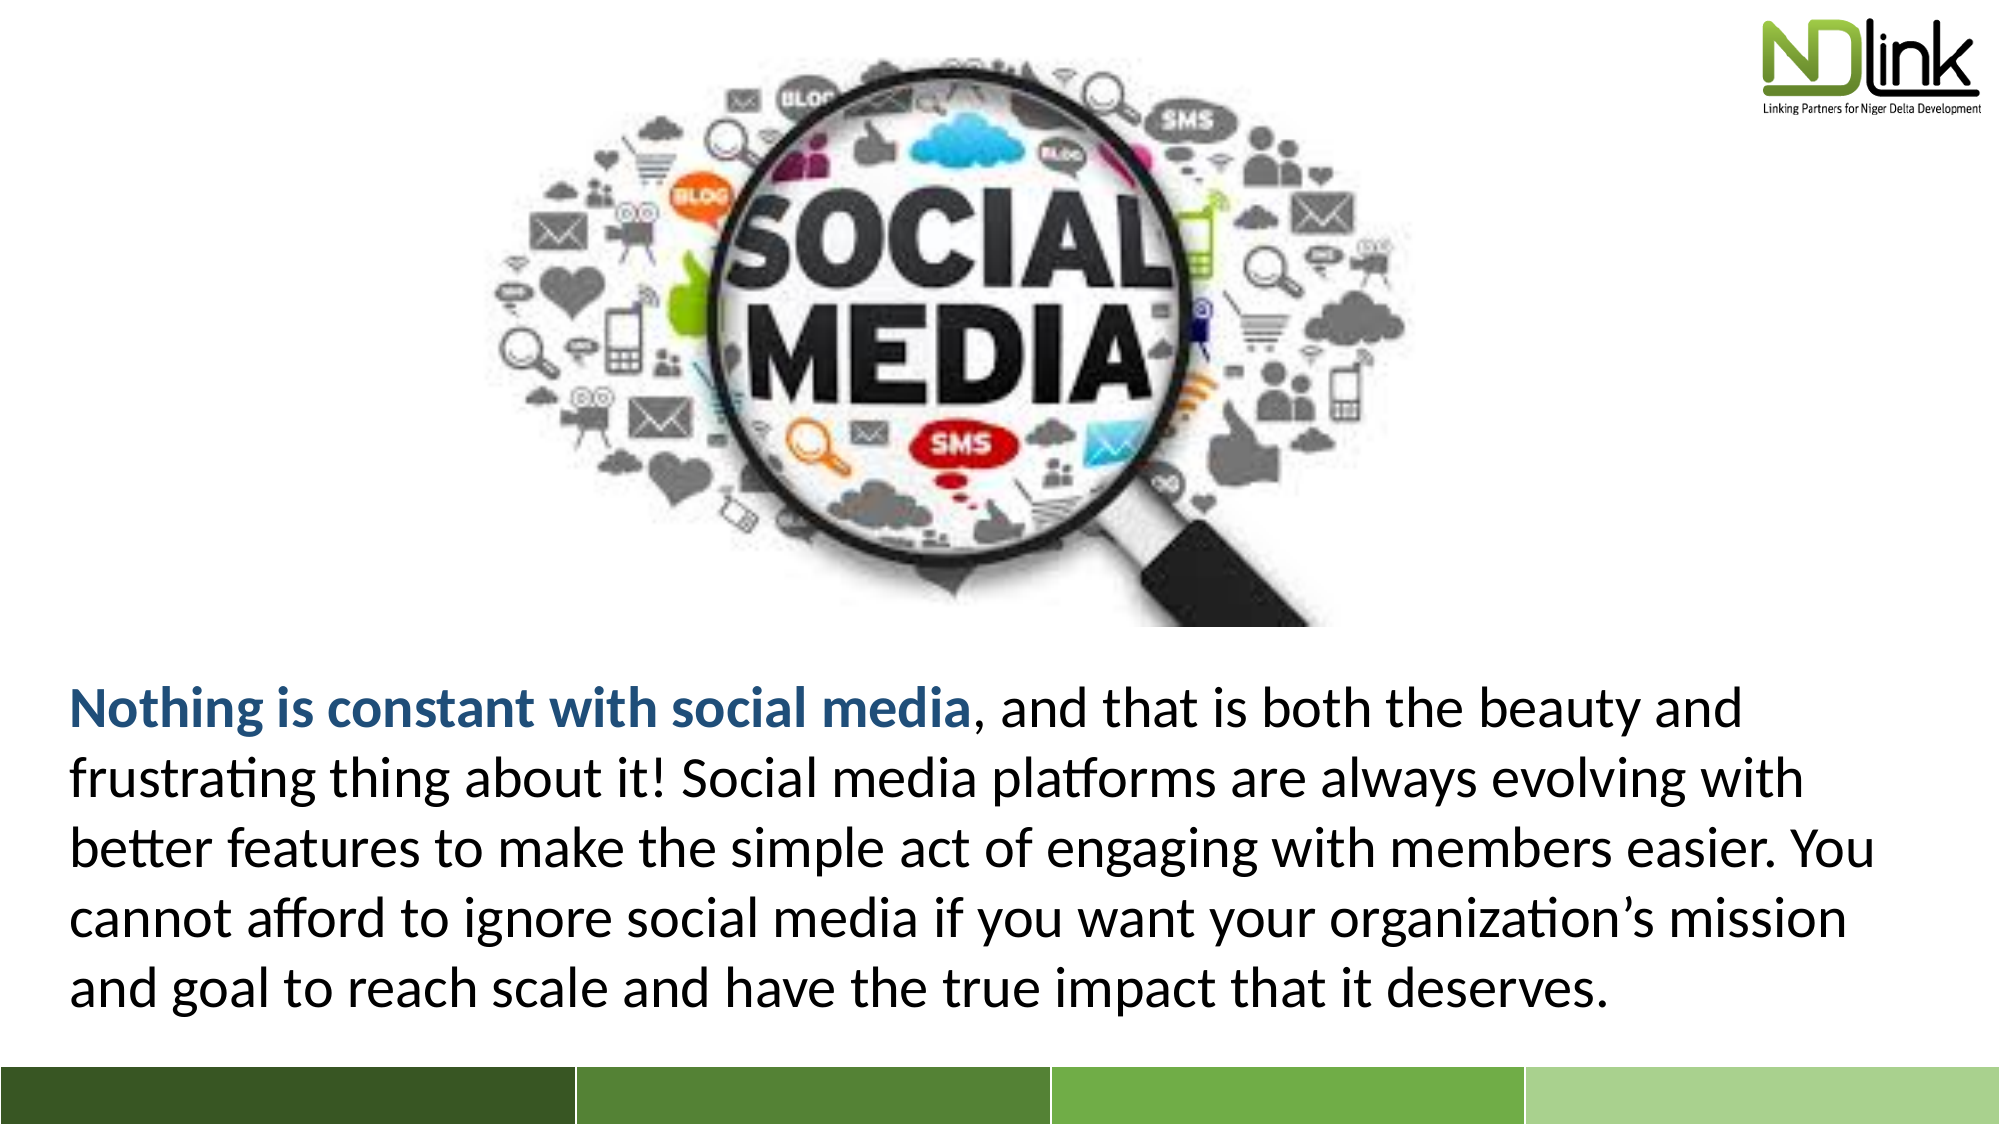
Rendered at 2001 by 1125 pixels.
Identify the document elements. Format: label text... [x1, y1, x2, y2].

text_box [0, 1065, 2000, 1125]
picture [459, 32, 1450, 627]
text_box Nothing is constant with social media, and that is both the beauty and frustrating thing about it! Social media platforms are always evolving with better features to make the simple act of engaging with members easier. You cannot afford to ignore social media if you want your organization’s mission and goal to reach scale and have the true impact that it deserves. [54, 661, 1948, 1027]
picture [1762, 0, 1981, 115]
